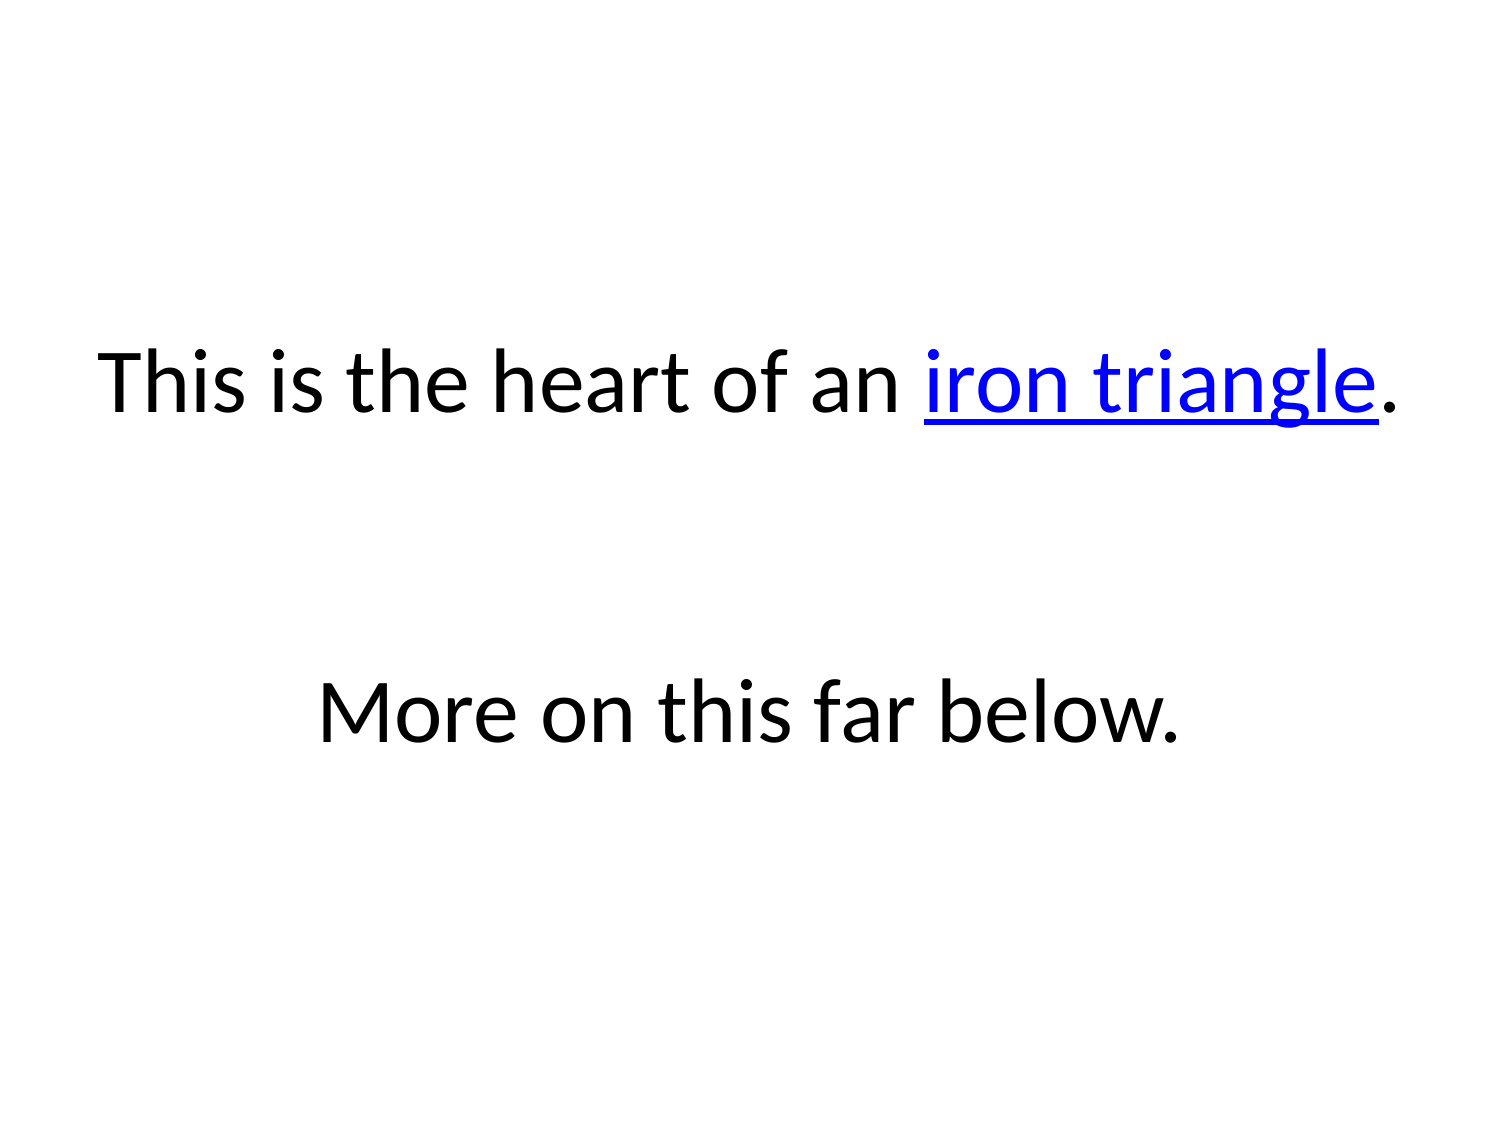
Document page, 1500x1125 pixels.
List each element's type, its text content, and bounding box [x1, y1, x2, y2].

title This is the heart of an iron triangle. More on this far below. [75, 45, 1425, 1038]
